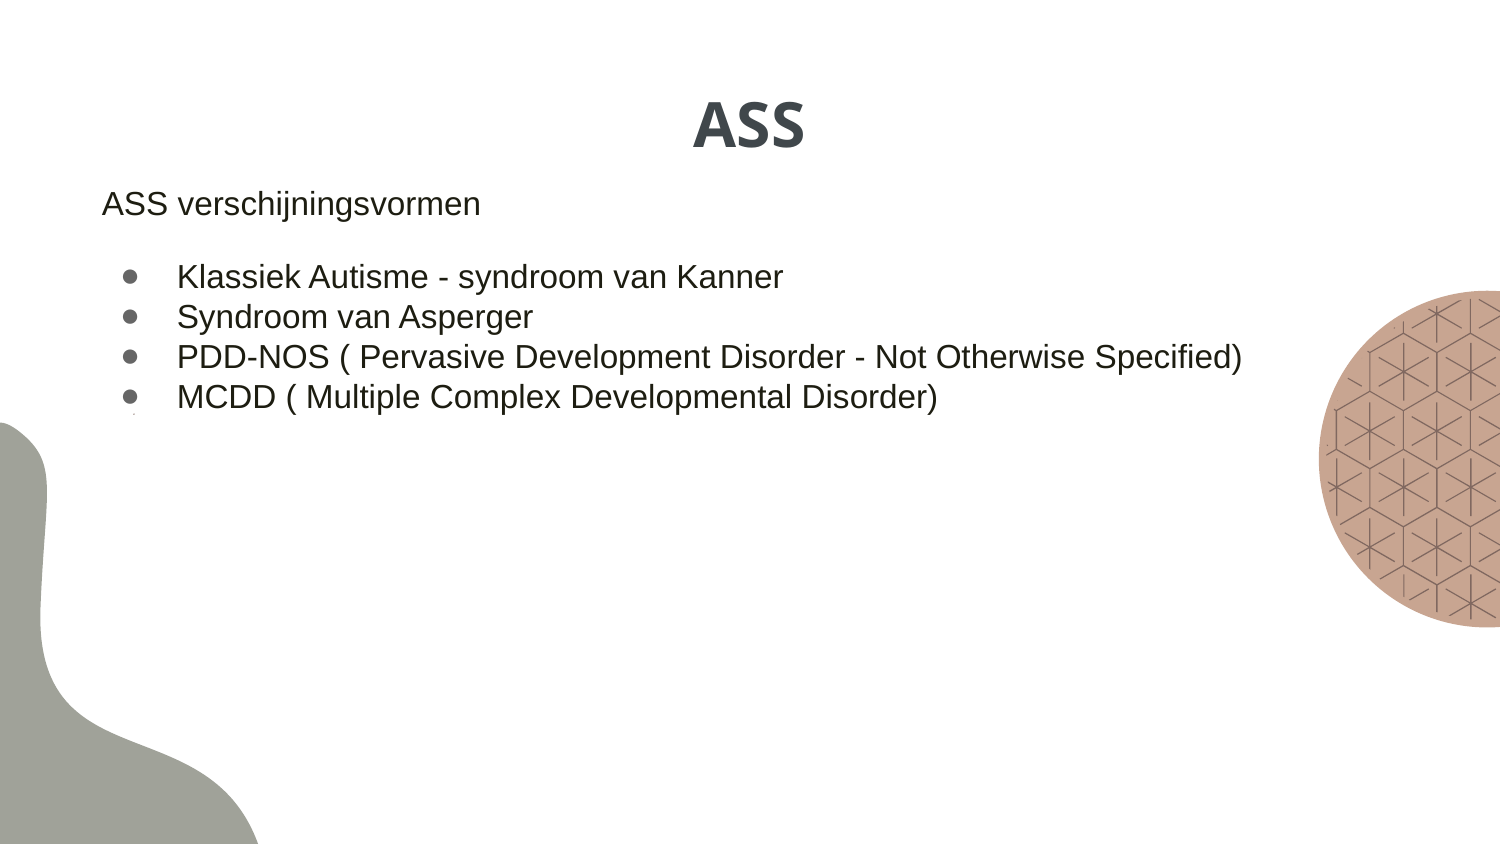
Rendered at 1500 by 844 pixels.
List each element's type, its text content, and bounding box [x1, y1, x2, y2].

title ASS [116, 85, 1383, 174]
text_box ASS verschijningsvormen Klassiek Autisme - syndroom van Kanner Syndroom van Asperger PDD-NOS ( Pervasive Development Disorder - Not Otherwise Specified) MCDD ( Multiple Complex Developmental Disorder) [86, 174, 1383, 844]
